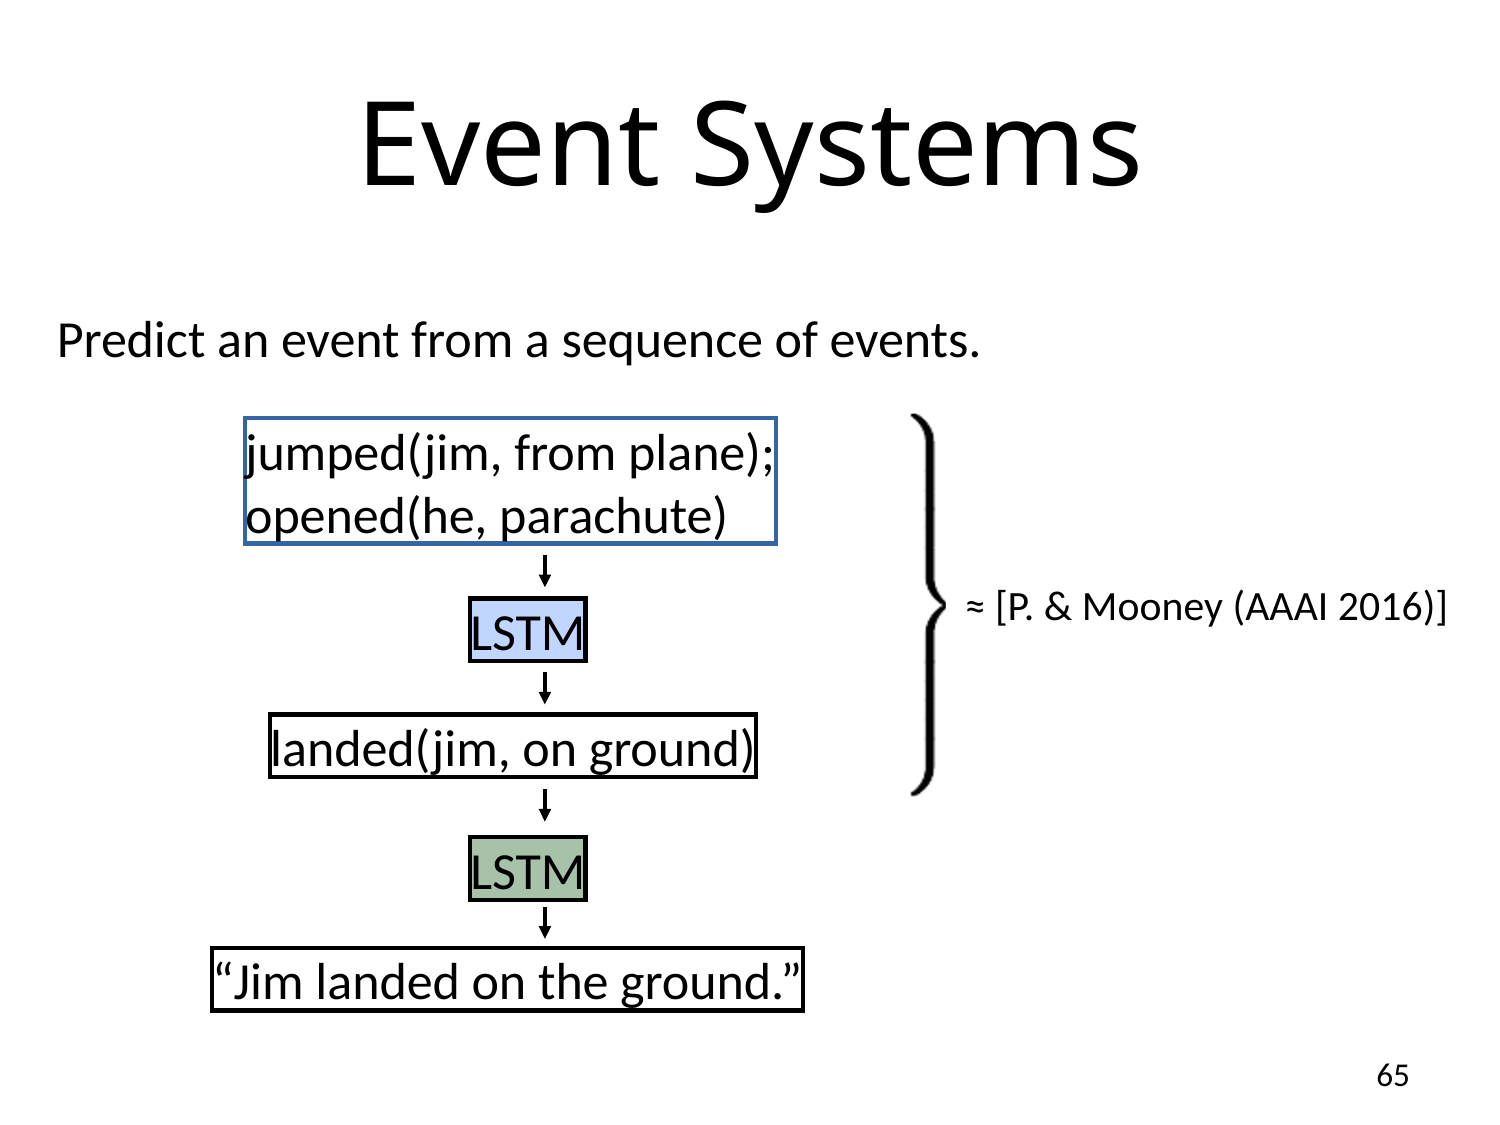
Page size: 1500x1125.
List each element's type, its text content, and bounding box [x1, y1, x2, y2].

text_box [469, 789, 587, 901]
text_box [909, 413, 1462, 798]
text_box jumped(jim, from plane); opened(he, parachute) [245, 418, 776, 544]
slide_number 65 [1074, 1042, 1425, 1103]
title Event Systems [75, 45, 1425, 233]
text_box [469, 554, 587, 662]
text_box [205, 906, 809, 1011]
text_box Predict an event from a sequence of events. [51, 299, 989, 374]
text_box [267, 671, 759, 778]
